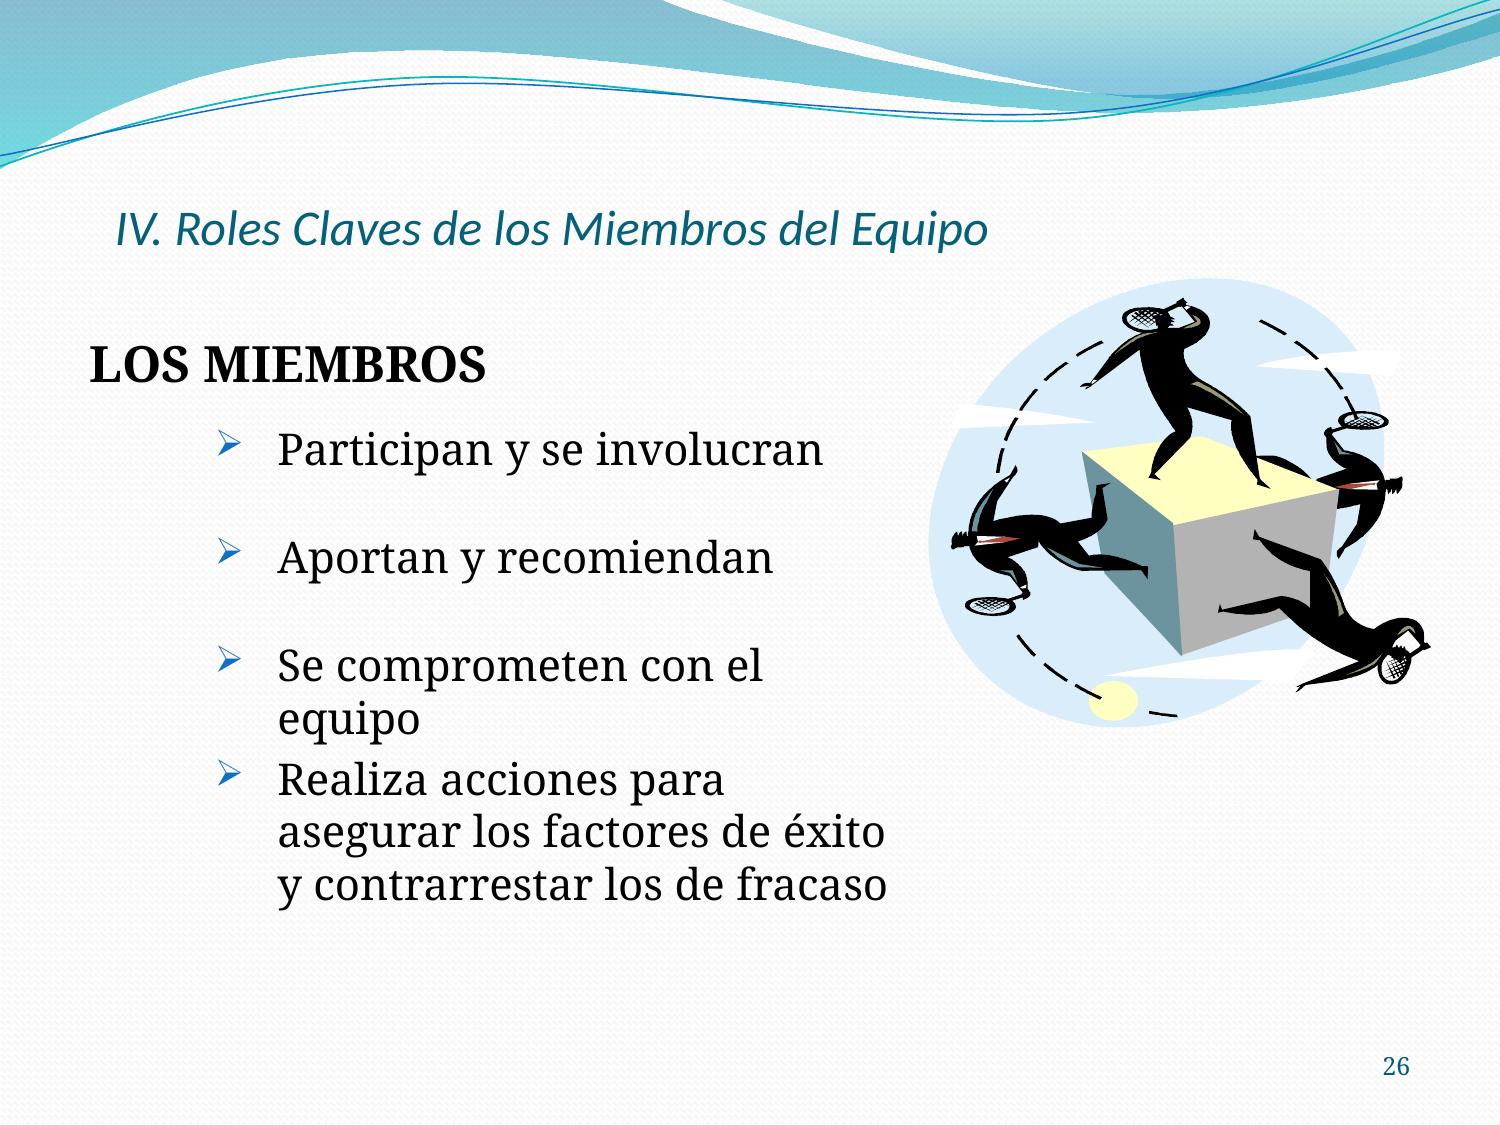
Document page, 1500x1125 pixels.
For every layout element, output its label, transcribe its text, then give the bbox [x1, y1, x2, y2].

list LOS MIEMBROS Participan y se involucran Aportan y recomiendan Se comprometen con el equipo Realiza acciones para asegurar los factores de éxito y contrarrestar los de fracaso [74, 324, 915, 973]
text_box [921, 272, 1460, 751]
title IV. Roles Claves de los Miembros del Equipo [99, 49, 1376, 263]
slide_number 26 [1050, 1042, 1426, 1103]
